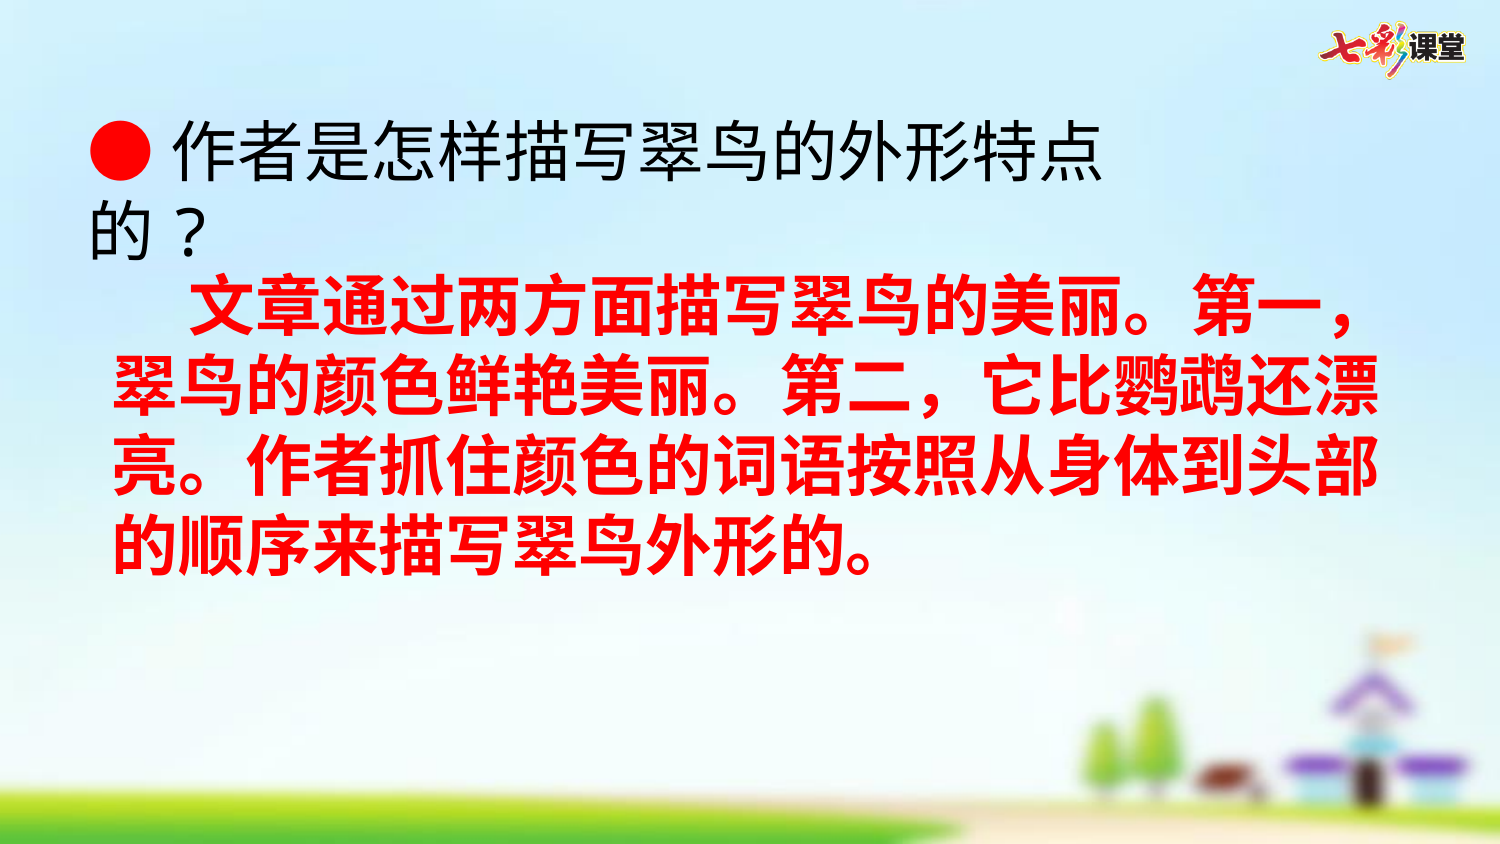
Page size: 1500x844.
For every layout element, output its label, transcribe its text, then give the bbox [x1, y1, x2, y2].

text_box ●作者是怎样描写翠鸟的外形特点的? [73, 102, 1270, 278]
picture [0, 0, 1500, 844]
text_box 文章通过两方面描写翠鸟的美丽。第一，翠鸟的颜色鲜艳美丽。第二，它比鹦鹉还漂亮。作者抓住颜色的词语按照从身体到头部的顺序来描写翠鸟外形的。 [97, 256, 1436, 591]
